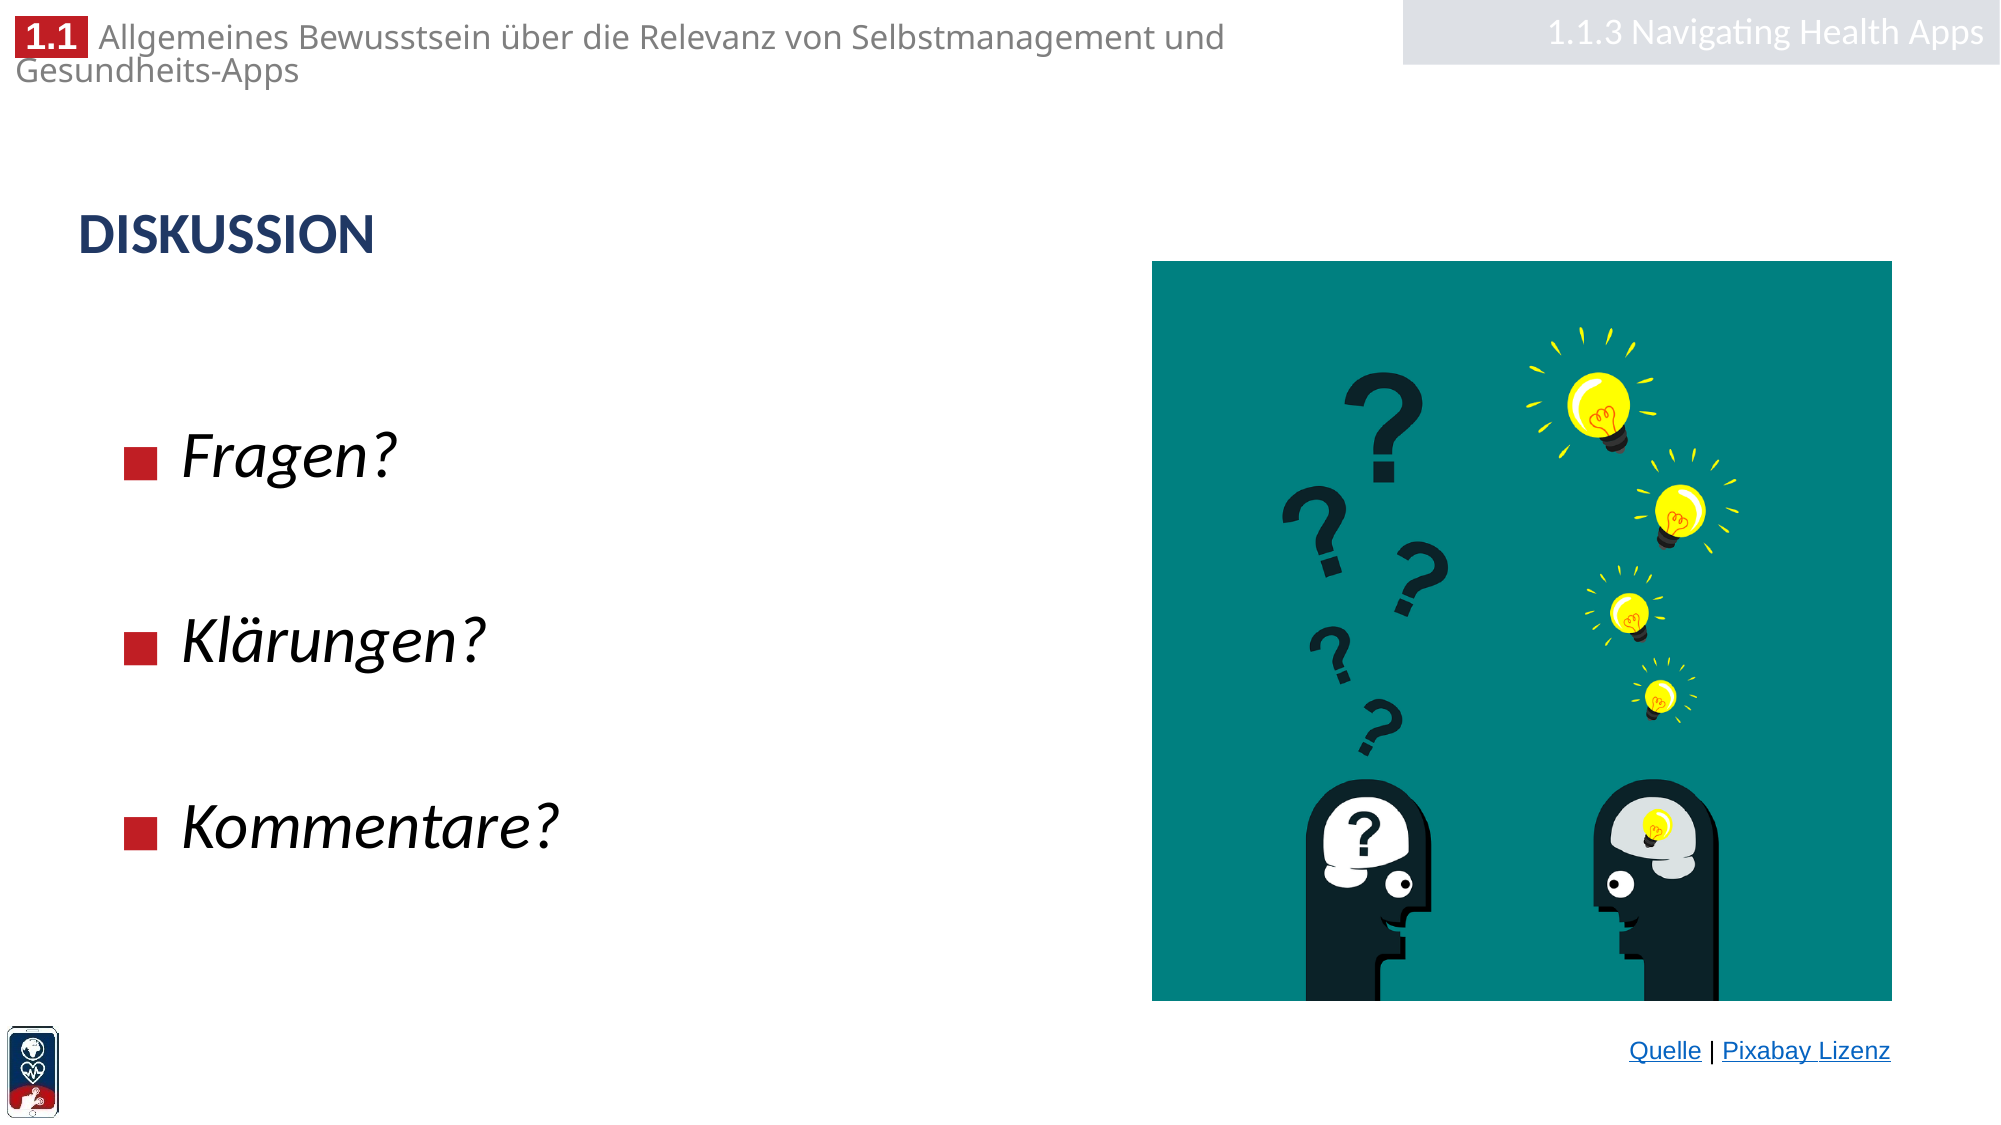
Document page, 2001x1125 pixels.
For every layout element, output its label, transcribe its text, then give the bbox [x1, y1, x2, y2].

text_box Quelle | Pixabay Lizenz [1510, 1027, 1906, 1072]
text_box 1.1.3 Navigating Health Apps [1403, 0, 2000, 65]
picture [7, 1026, 59, 1118]
title DISKUSSION [63, 129, 1789, 277]
text_box Fragen? Klärungen? Kommentare? [91, 403, 1906, 1050]
picture [1151, 260, 1893, 1002]
